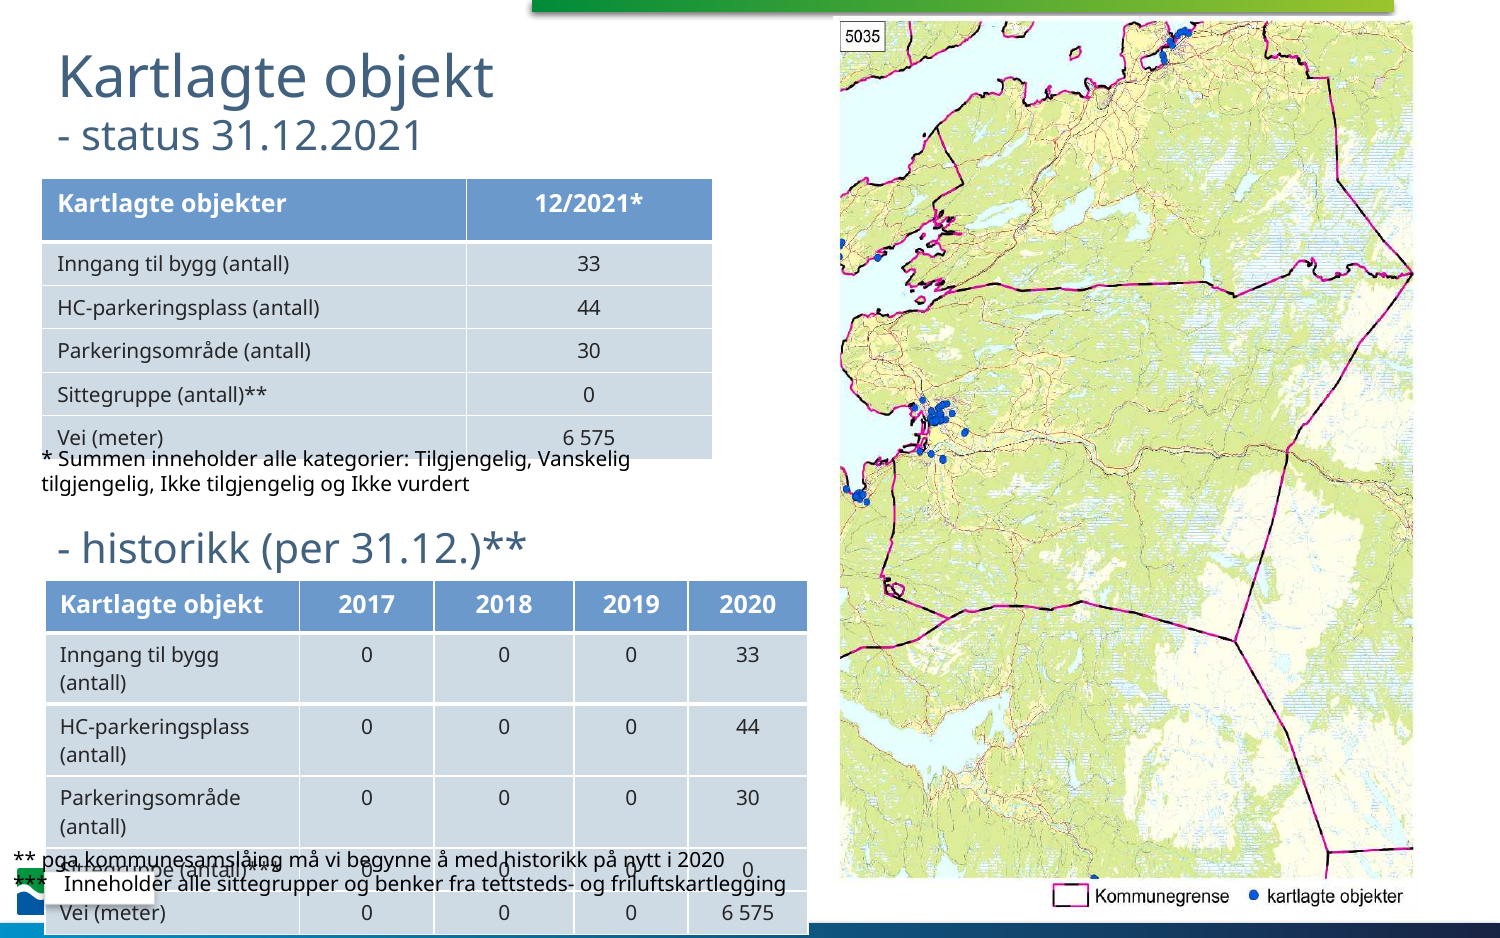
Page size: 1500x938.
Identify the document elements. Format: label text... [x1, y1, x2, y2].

table_cell 0 [435, 904, 573, 934]
table_header 12/2021* [467, 179, 712, 240]
table_cell Parkeringsområde (antall) [46, 777, 299, 838]
table_header Kartlagte objekter [42, 179, 466, 240]
table_cell 0 [467, 373, 712, 415]
table_header Kartlagte objekt [46, 581, 299, 631]
table_cell 30 [467, 329, 712, 372]
table_header 2019 [575, 581, 687, 631]
table_cell 6 575 [467, 416, 712, 459]
table_cell 0 [435, 777, 573, 838]
table_cell Parkeringsområde (antall) [42, 329, 466, 372]
table_cell 6 575 [689, 892, 807, 934]
table_cell HC-parkeringsplass (antall) [42, 286, 466, 328]
table_cell 0 [575, 777, 687, 838]
table_cell 0 [435, 635, 573, 702]
table_cell 0 [300, 635, 433, 702]
table_cell Vei (meter) [46, 904, 299, 934]
text_box - historikk (per 31.12.)** [42, 496, 828, 580]
picture [833, 16, 1419, 913]
table_cell 0 [300, 777, 433, 838]
table_cell Sittegruppe (antall)** [42, 373, 466, 415]
table_header 2018 [435, 581, 573, 631]
table_cell HC-parkeringsplass (antall) [46, 706, 299, 775]
table_cell Inngang til bygg (antall) [46, 635, 299, 702]
table_cell 0 [575, 635, 687, 702]
table_cell 0 [575, 904, 687, 934]
table_cell 0 [435, 706, 573, 775]
table_header 2017 [300, 581, 433, 631]
text_box * Summen inneholder alle kategorier: Tilgjengelig, Vanskelig tilgjengelig, Ikke tilgjengelig og Ikke vurdert [26, 438, 711, 504]
table_cell Inngang til bygg (antall) [42, 244, 466, 285]
table_cell 0 [575, 706, 687, 775]
table_cell 30 [689, 777, 807, 847]
table_cell 33 [689, 635, 807, 702]
table_cell 44 [467, 286, 712, 328]
table_cell 33 [467, 244, 712, 285]
table_header 2020 [689, 581, 807, 631]
table_cell 0 [802, 849, 807, 890]
table_cell 44 [689, 706, 807, 775]
table_cell 0 [300, 706, 433, 775]
text_box Kartlagte objekt - status 31.12.2021 [42, 24, 828, 167]
text_box ** pga kommunesamslåing må vi begynne å med historikk på nytt i 2020 *** Inneholder alle sittegrupper og benker fra tettsteds- og friluftskartlegging [0, 838, 802, 904]
table_cell Vei (meter) [42, 416, 466, 438]
table_cell 0 [300, 904, 433, 934]
